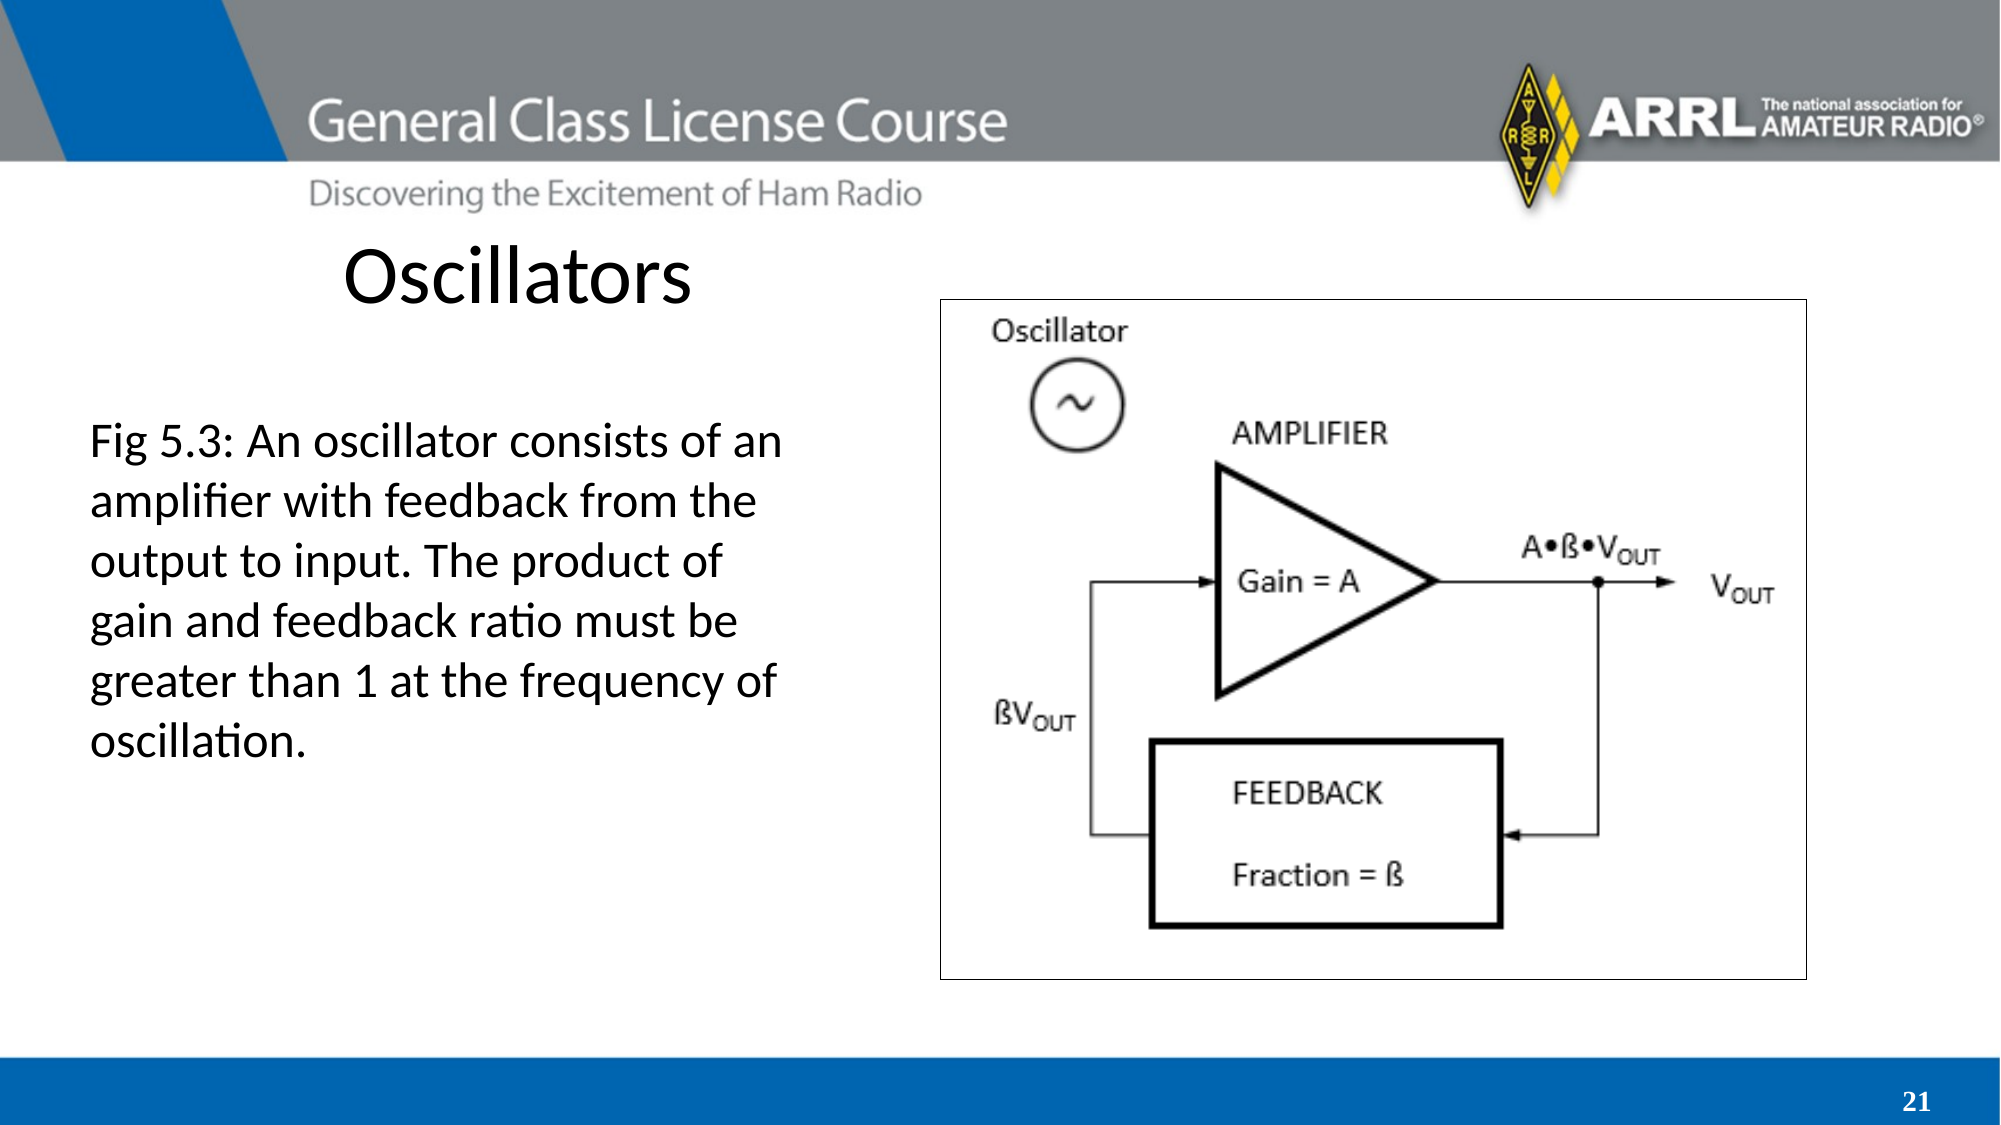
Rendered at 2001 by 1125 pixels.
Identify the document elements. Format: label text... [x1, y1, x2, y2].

text_box Fig 5.3: An oscillator consists of an amplifier with feedback from the output to input. The product of gain and feedback ratio must be greater than 1 at the frequency of oscillation. [74, 399, 825, 775]
picture [0, 0, 2001, 1125]
title Oscillators [96, 212, 941, 356]
